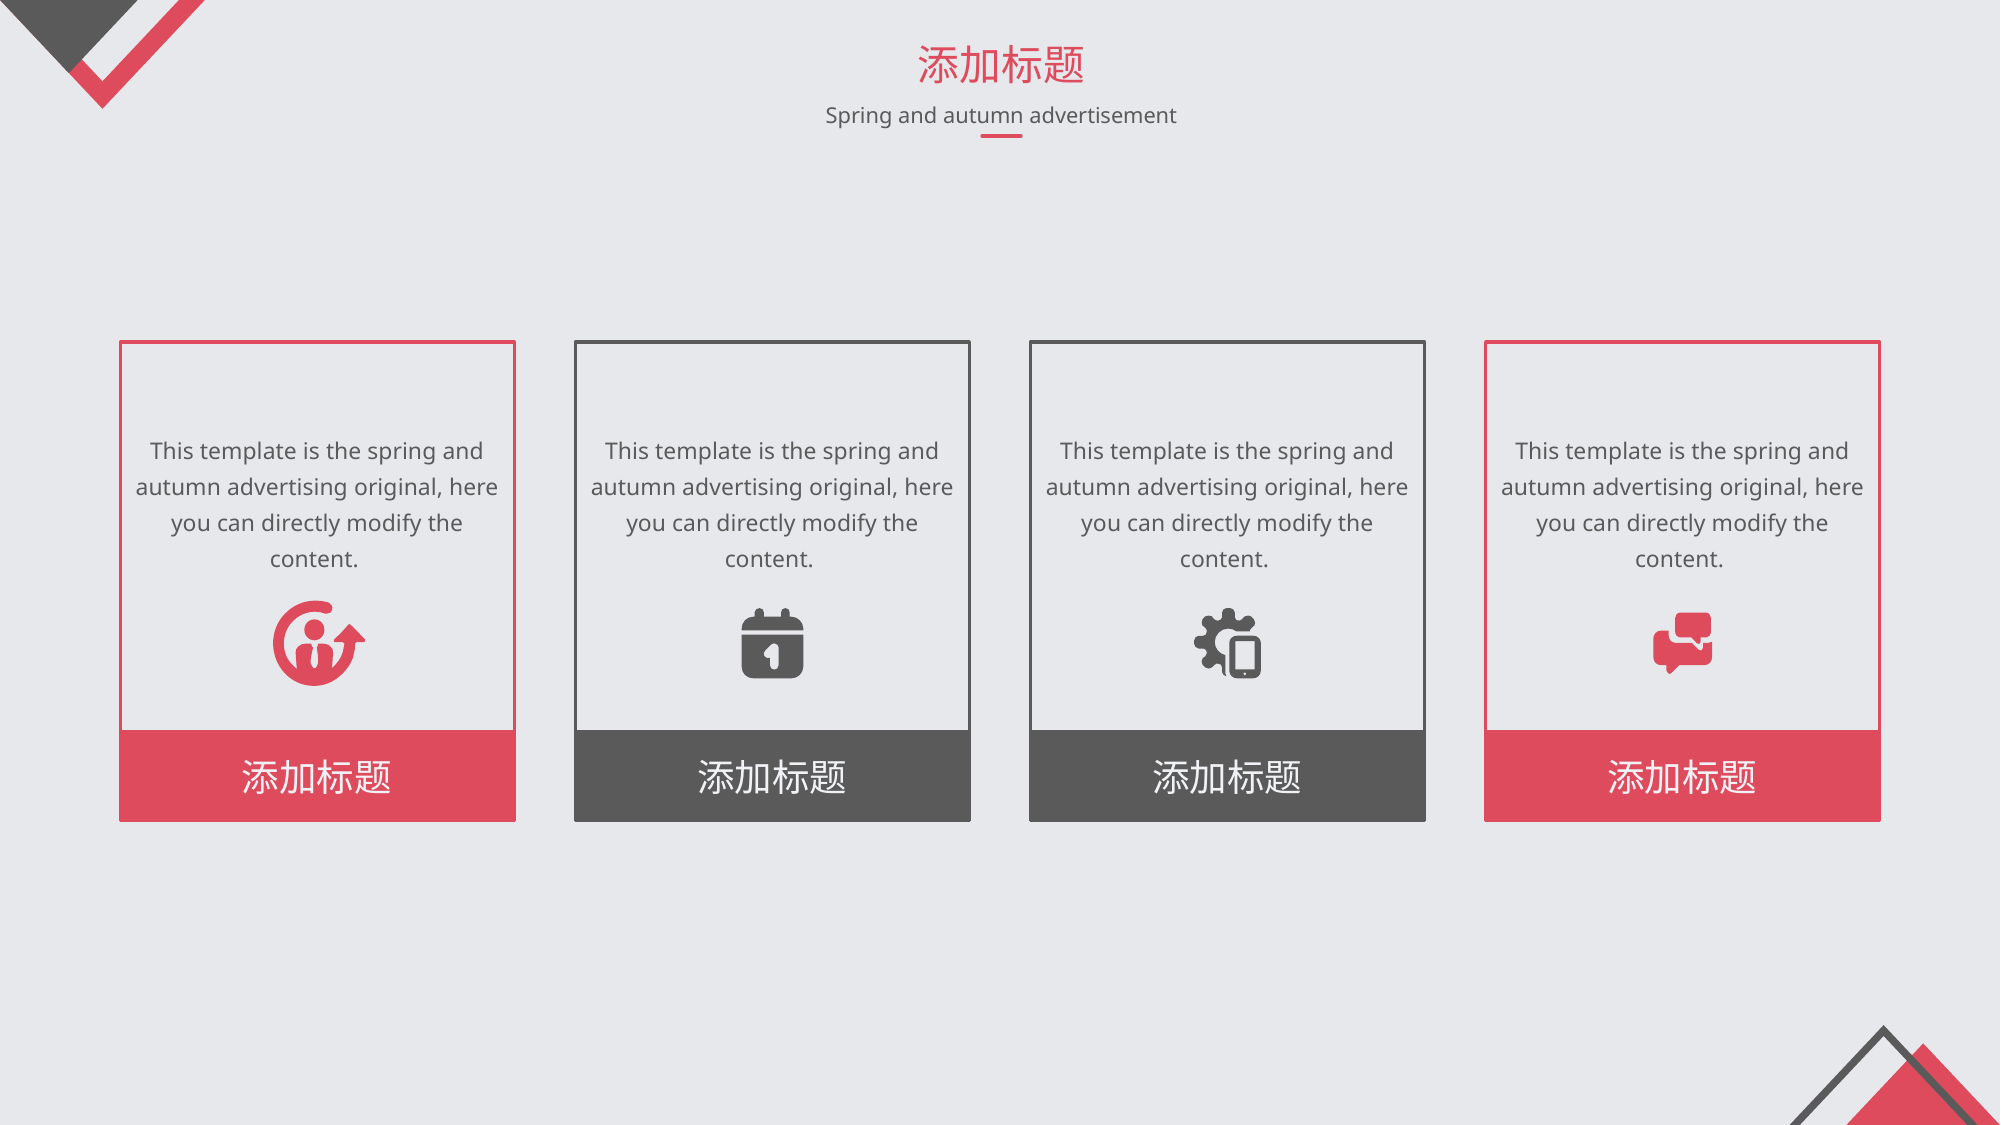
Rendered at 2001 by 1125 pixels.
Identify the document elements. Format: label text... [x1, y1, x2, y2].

text_box [575, 732, 970, 821]
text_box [268, 600, 366, 686]
text_box [575, 341, 970, 421]
text_box [1485, 341, 1880, 421]
text_box [1030, 341, 1425, 421]
text_box This template is the spring and autumn advertising original, here you can directly modify the content. [1485, 421, 1880, 579]
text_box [0, 0, 205, 109]
text_box 添加标题 [682, 746, 863, 807]
text_box [120, 732, 515, 821]
text_box [1030, 579, 1425, 732]
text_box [1194, 608, 1261, 679]
text_box This template is the spring and autumn advertising original, here you can directly modify the content. [120, 421, 515, 579]
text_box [1789, 1024, 2000, 1125]
text_box [1485, 732, 1880, 821]
text_box [120, 579, 515, 732]
text_box 添加标题 [1137, 746, 1318, 807]
text_box [1030, 732, 1425, 821]
text_box [120, 341, 515, 421]
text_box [1653, 612, 1712, 674]
text_box 添加标题 [227, 746, 408, 807]
text_box This template is the spring and autumn advertising original, here you can directly modify the content. [575, 421, 970, 579]
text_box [741, 608, 804, 679]
text_box [1485, 579, 1880, 732]
text_box 添加标题 [903, 31, 1100, 86]
text_box Spring and autumn advertisement [739, 86, 1264, 136]
text_box 添加标题 [1592, 746, 1773, 807]
text_box [575, 579, 970, 732]
text_box This template is the spring and autumn advertising original, here you can directly modify the content. [1030, 421, 1425, 579]
